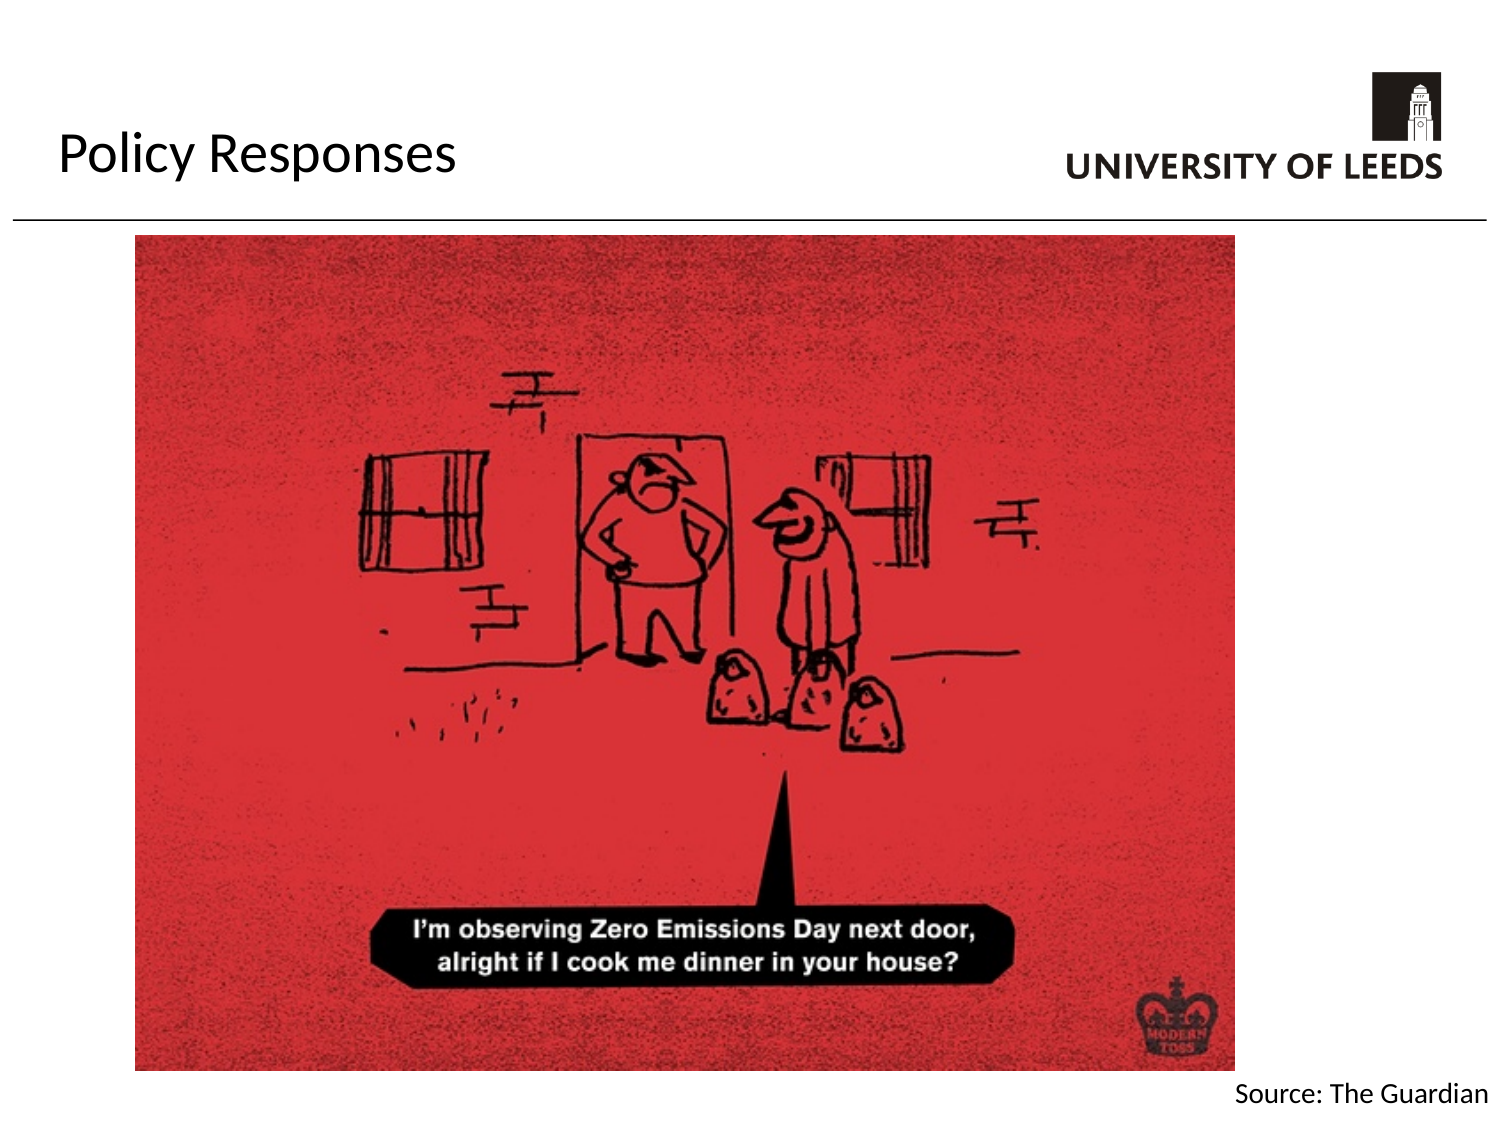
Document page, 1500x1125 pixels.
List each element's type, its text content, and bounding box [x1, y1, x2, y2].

text_box Policy Responses [58, 69, 859, 191]
picture [1067, 72, 1442, 179]
text_box Source: The Guardian [1220, 1067, 1500, 1117]
picture [135, 235, 1235, 1071]
